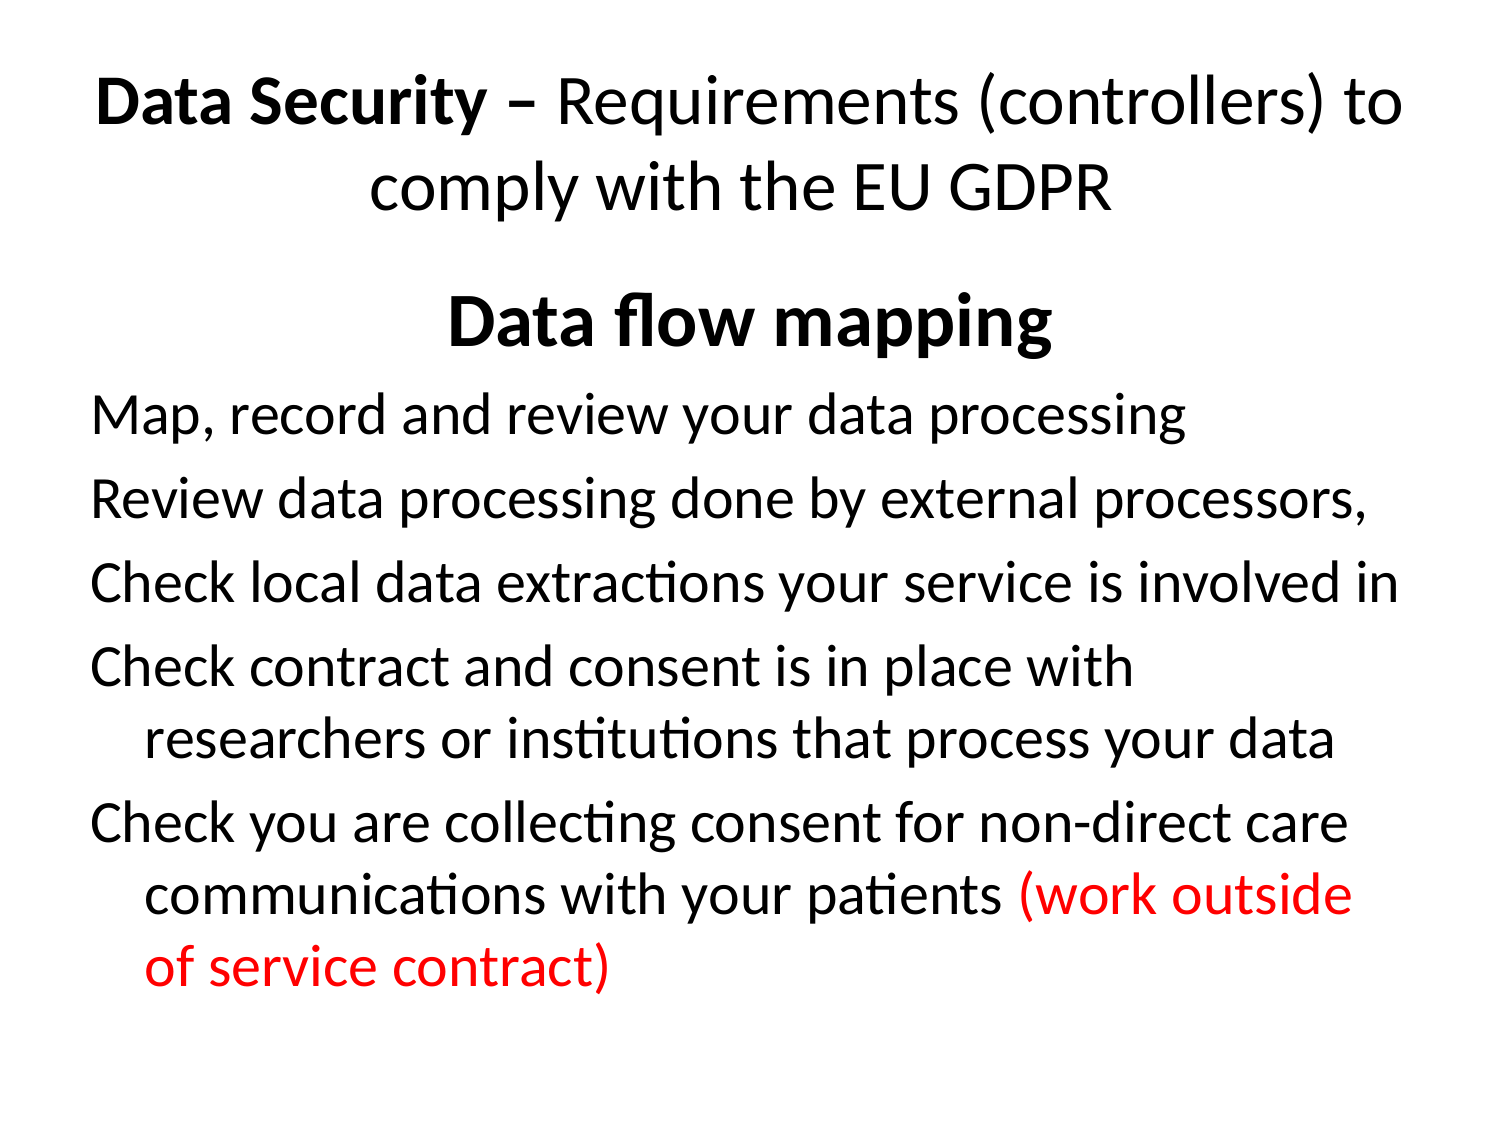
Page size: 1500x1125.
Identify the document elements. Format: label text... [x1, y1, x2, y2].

list Data flow mapping Map, record and review your data processing Review data processing done by external processors, Check local data extractions your service is involved in Check contract and consent is in place with researchers or institutions that process your data Check you are collecting consent for non-direct care communications with your patients (work outside of service contract) [75, 262, 1425, 1050]
title Data Security – Requirements (controllers) to comply with the EU GDPR [75, 45, 1425, 233]
